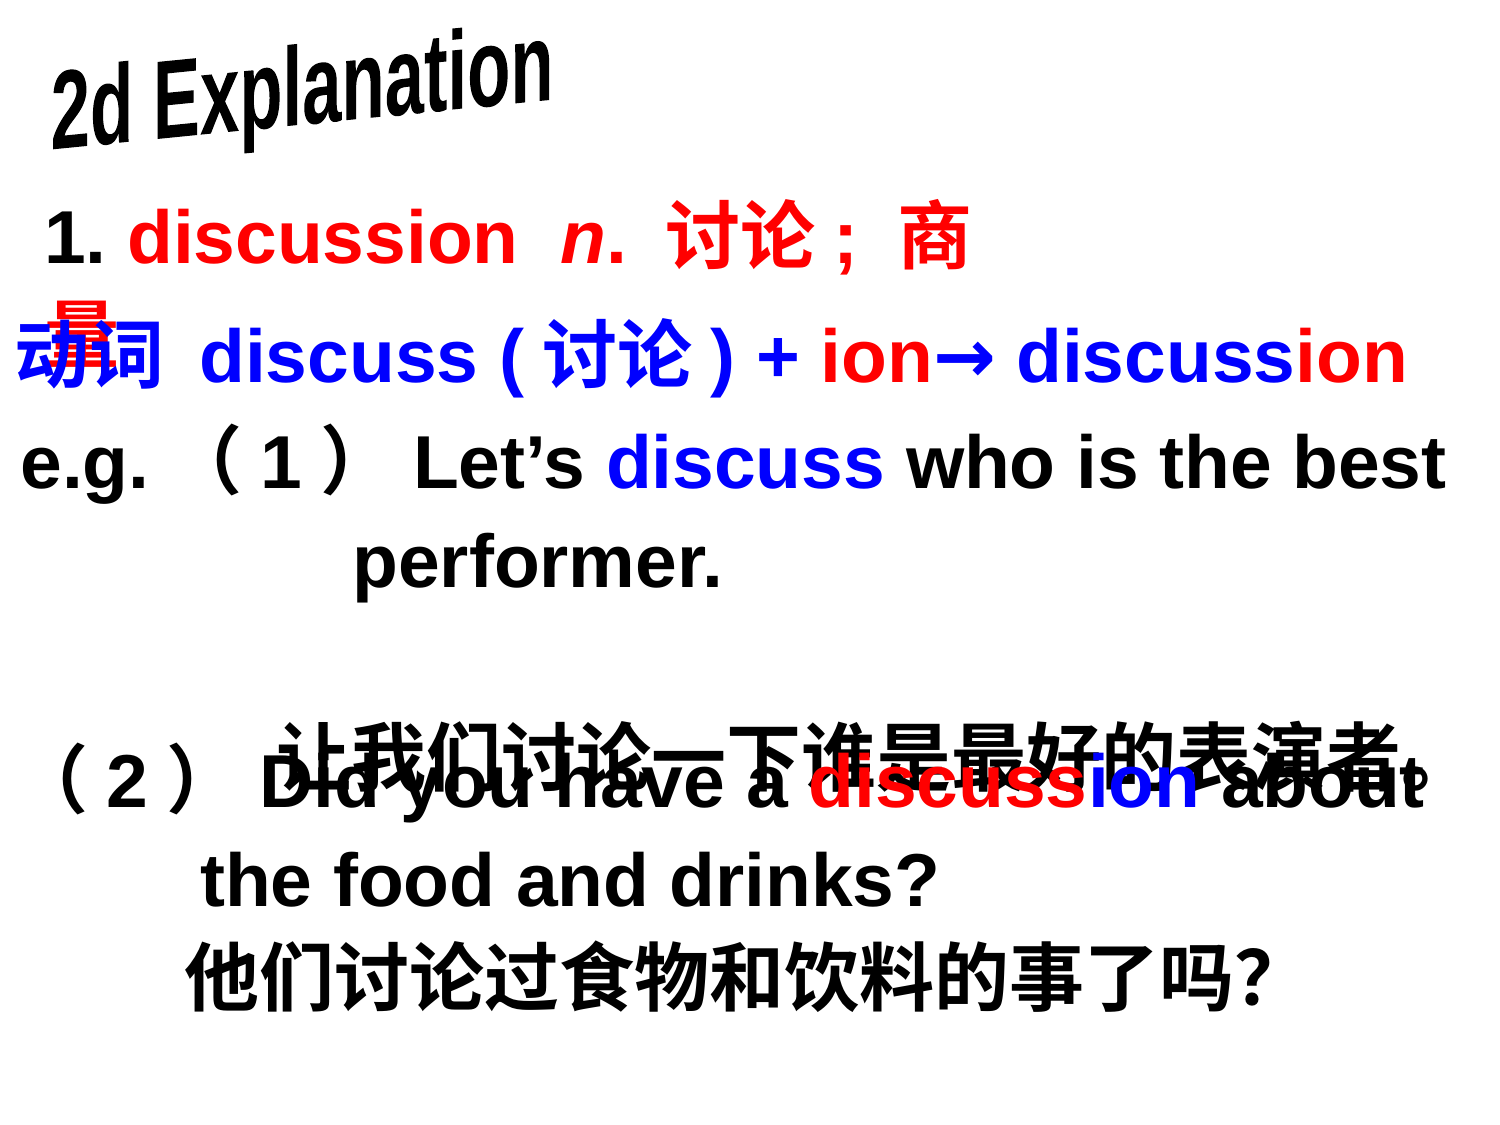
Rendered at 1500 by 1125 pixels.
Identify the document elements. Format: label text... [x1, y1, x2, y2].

text_box e.g.（1）Let’s discuss who is the best performer. 让我们讨论一下谁是最好的表演者。 [5, 397, 1500, 808]
text_box （2）Did you have a discussion about the food and drinks? 他们讨论过食物和饮料的事了吗？ [0, 716, 1494, 1028]
text_box 动词 discuss (讨论) + ion→ discussion [0, 291, 1471, 405]
text_box 1. discussion n. 讨论; 商量 [29, 172, 1028, 291]
